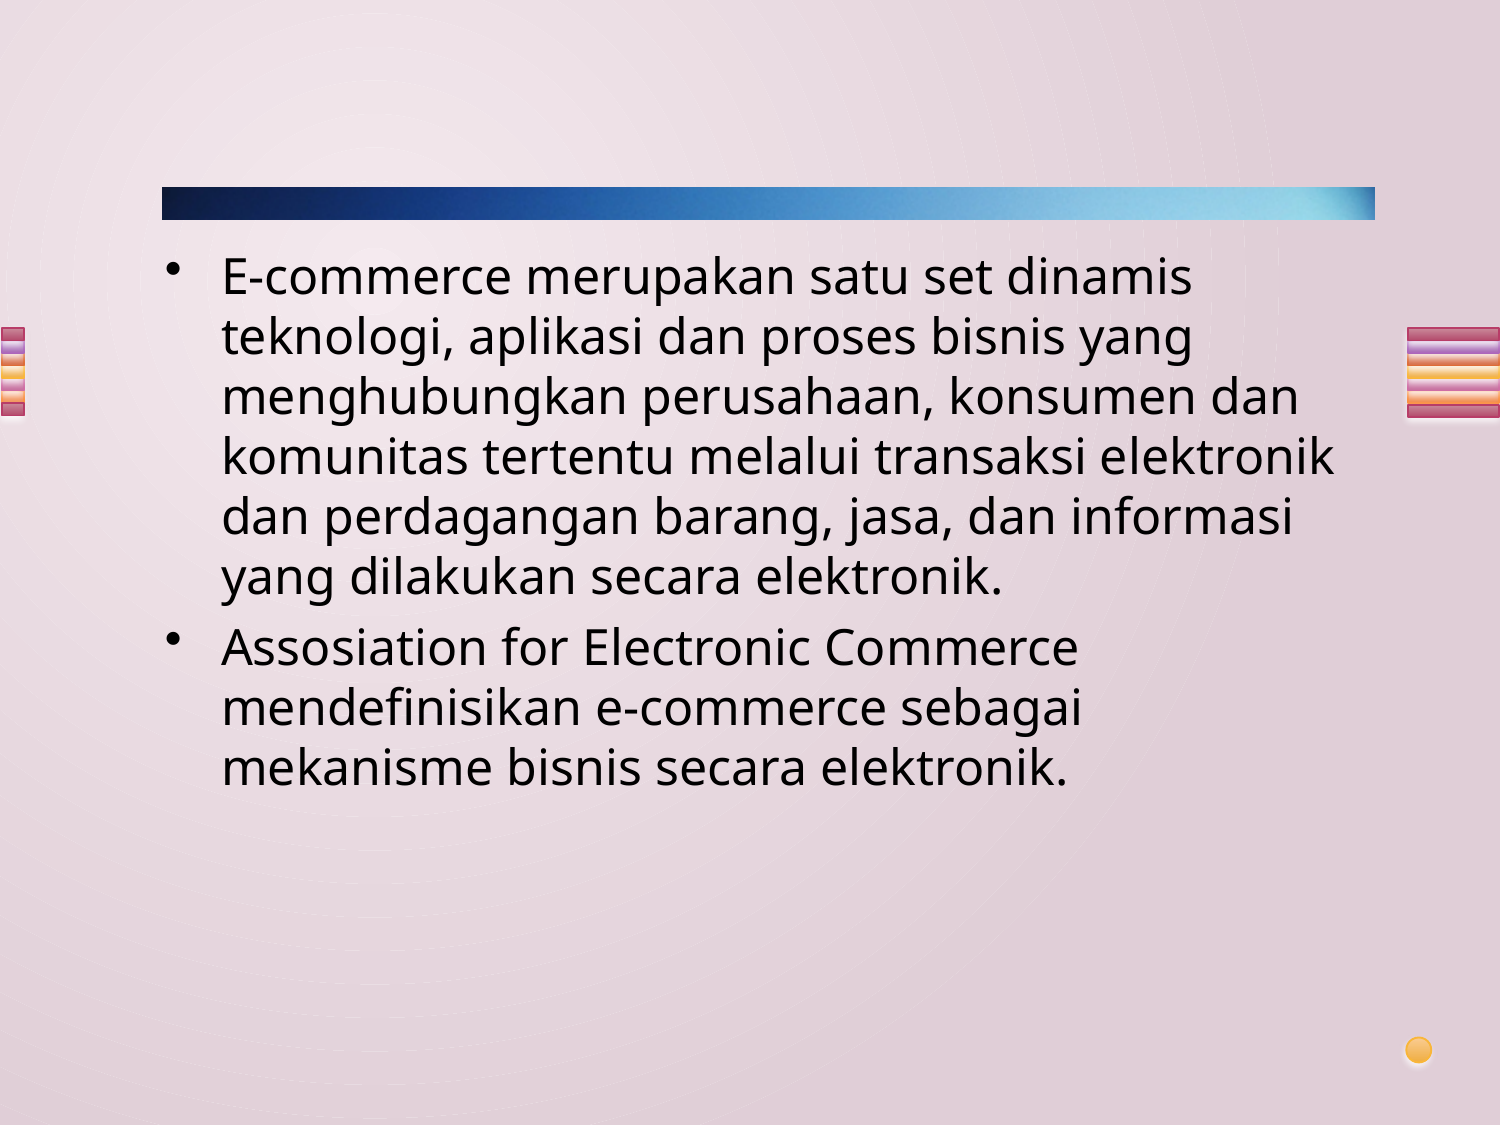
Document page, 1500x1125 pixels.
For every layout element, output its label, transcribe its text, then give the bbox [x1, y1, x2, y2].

text_box [150, 174, 1388, 261]
list E-commerce merupakan satu set dinamis teknologi, aplikasi dan proses bisnis yang menghubungkan perusahaan, konsumen dan komunitas tertentu melalui transaksi elektronik dan perdagangan barang, jasa, dan informasi yang dilakukan secara elektronik. Assosiation for Electronic Commerce mendefinisikan e-commerce sebagai mekanisme bisnis secara elektronik. [150, 237, 1375, 1005]
picture [162, 186, 1376, 220]
